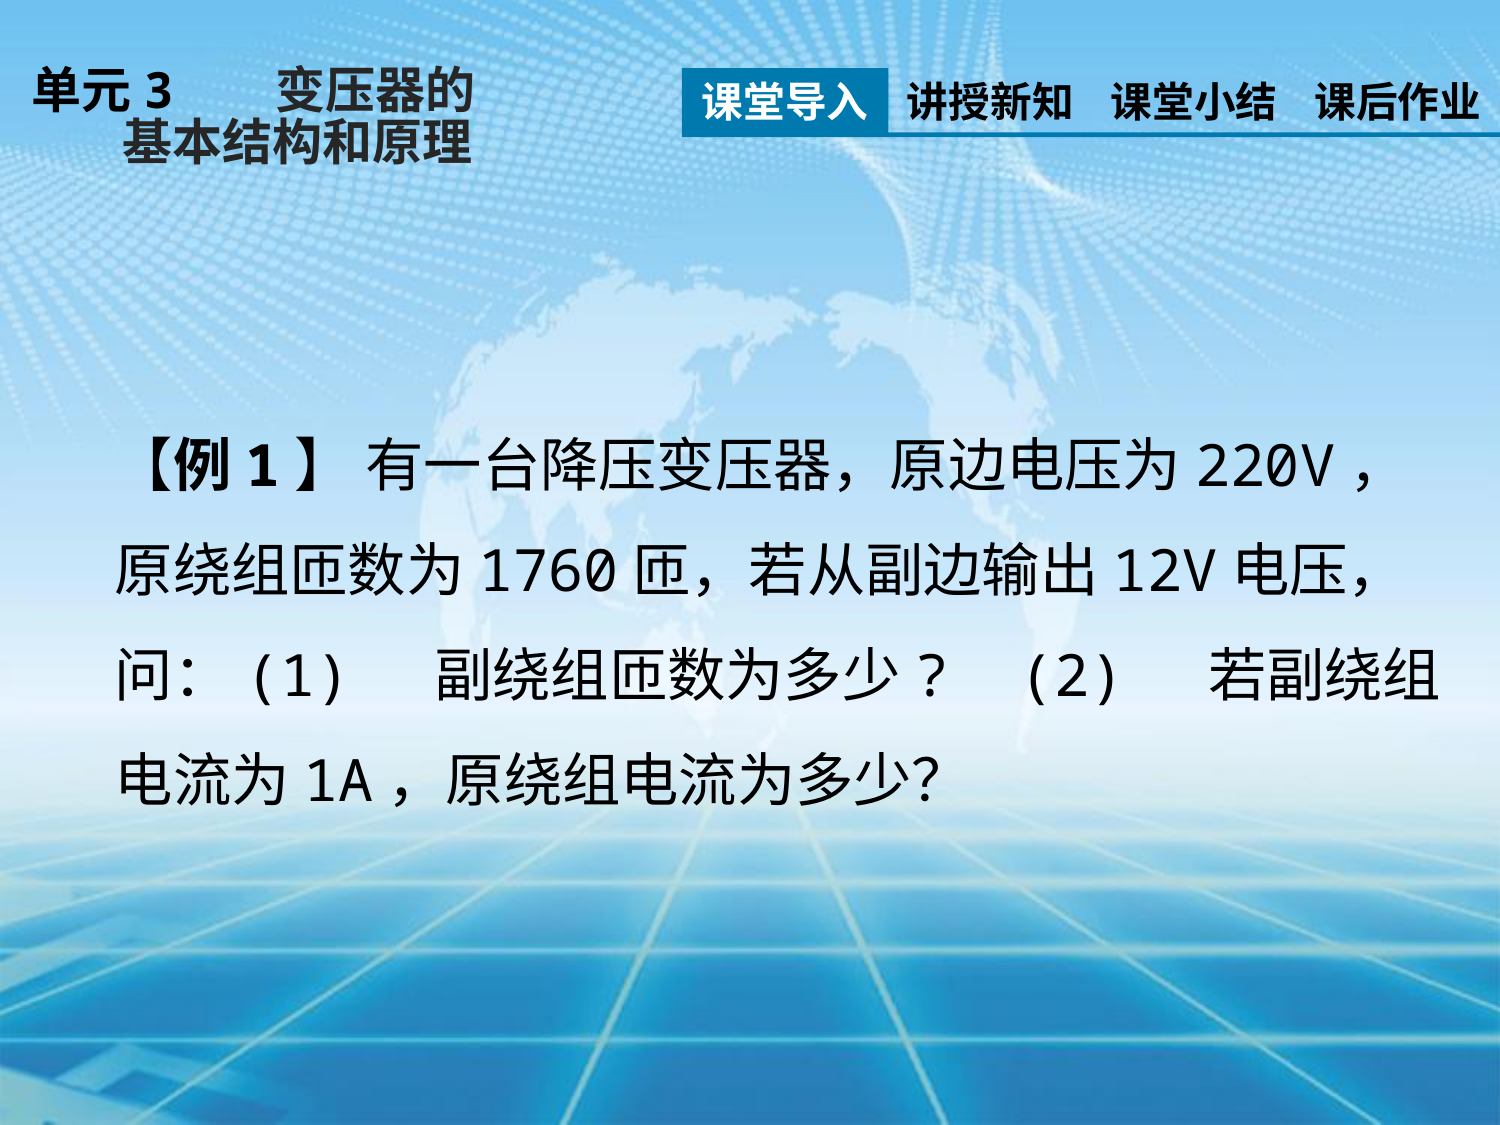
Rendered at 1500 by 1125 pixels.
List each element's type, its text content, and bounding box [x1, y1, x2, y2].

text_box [16, 59, 1500, 180]
text_box 【例1】 有一台降压变压器，原边电压为220V，原绕组匝数为1760匝，若从副边输出12V电压，问：(1) 副绕组匝数为多少? (2) 若副绕组电流为1A，原绕组电流为多少？ [100, 385, 1471, 821]
picture [0, 0, 1500, 1125]
